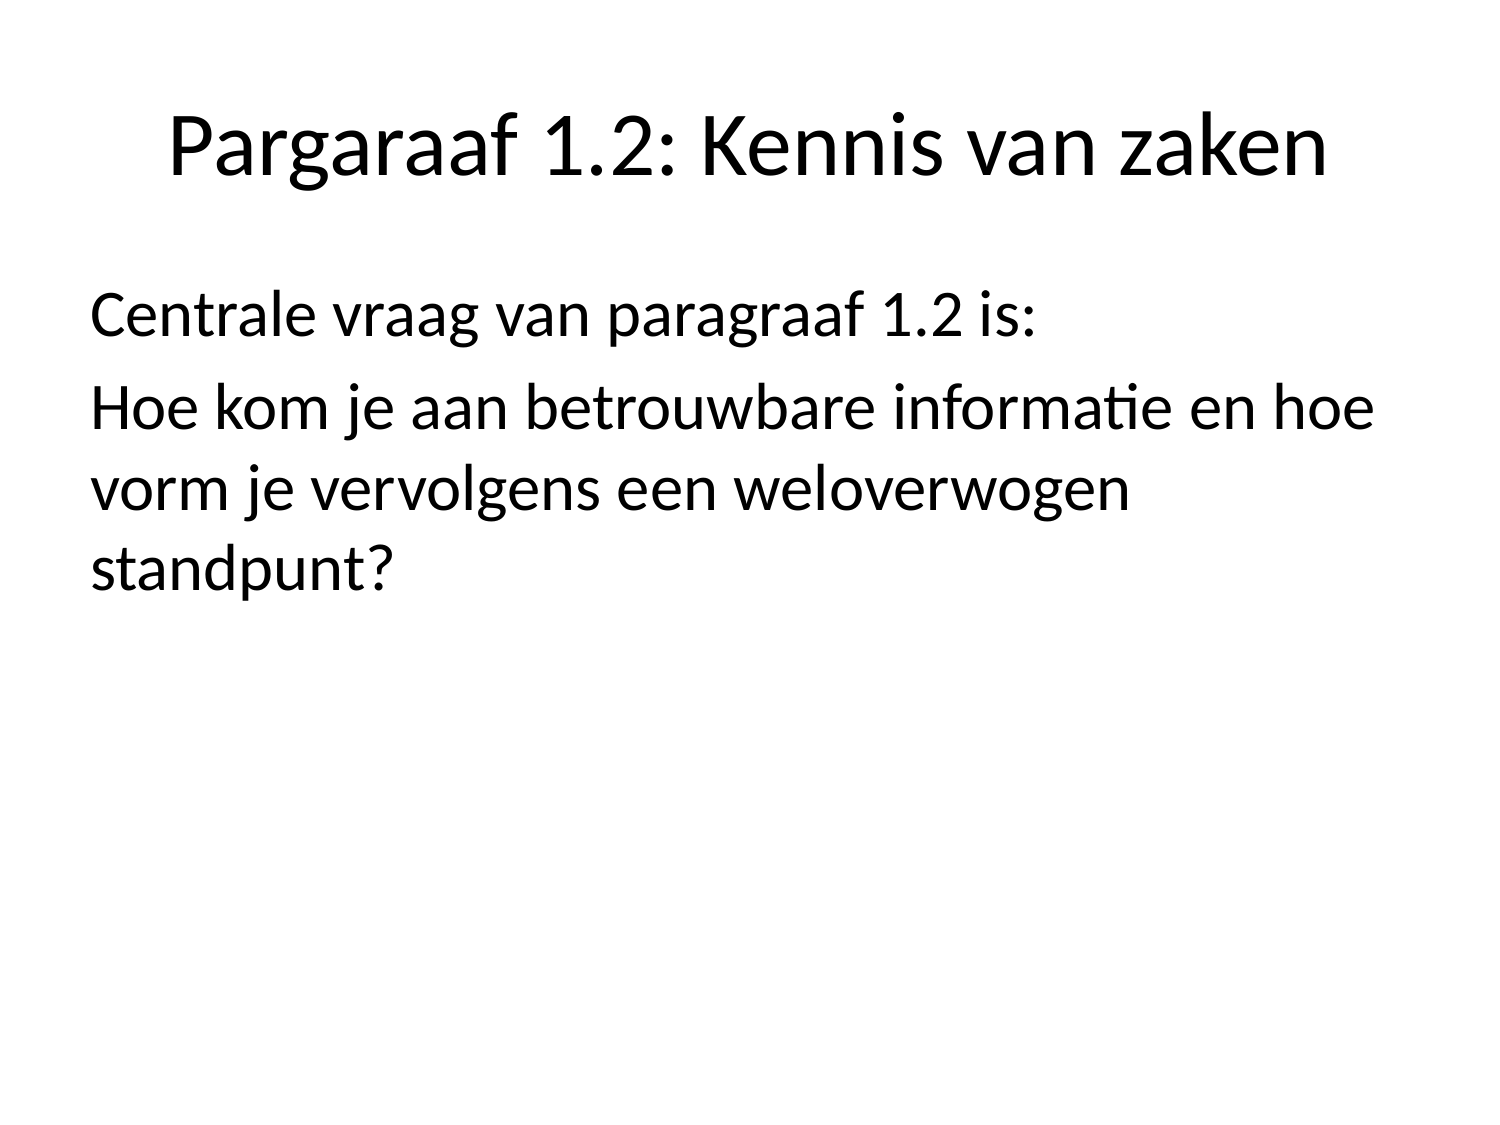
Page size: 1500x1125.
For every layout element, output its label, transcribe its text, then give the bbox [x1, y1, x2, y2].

list Centrale vraag van paragraaf 1.2 is: Hoe kom je aan betrouwbare informatie en hoe vorm je vervolgens een weloverwogen standpunt? [75, 262, 1425, 1005]
title Pargaraaf 1.2: Kennis van zaken [75, 45, 1425, 233]
